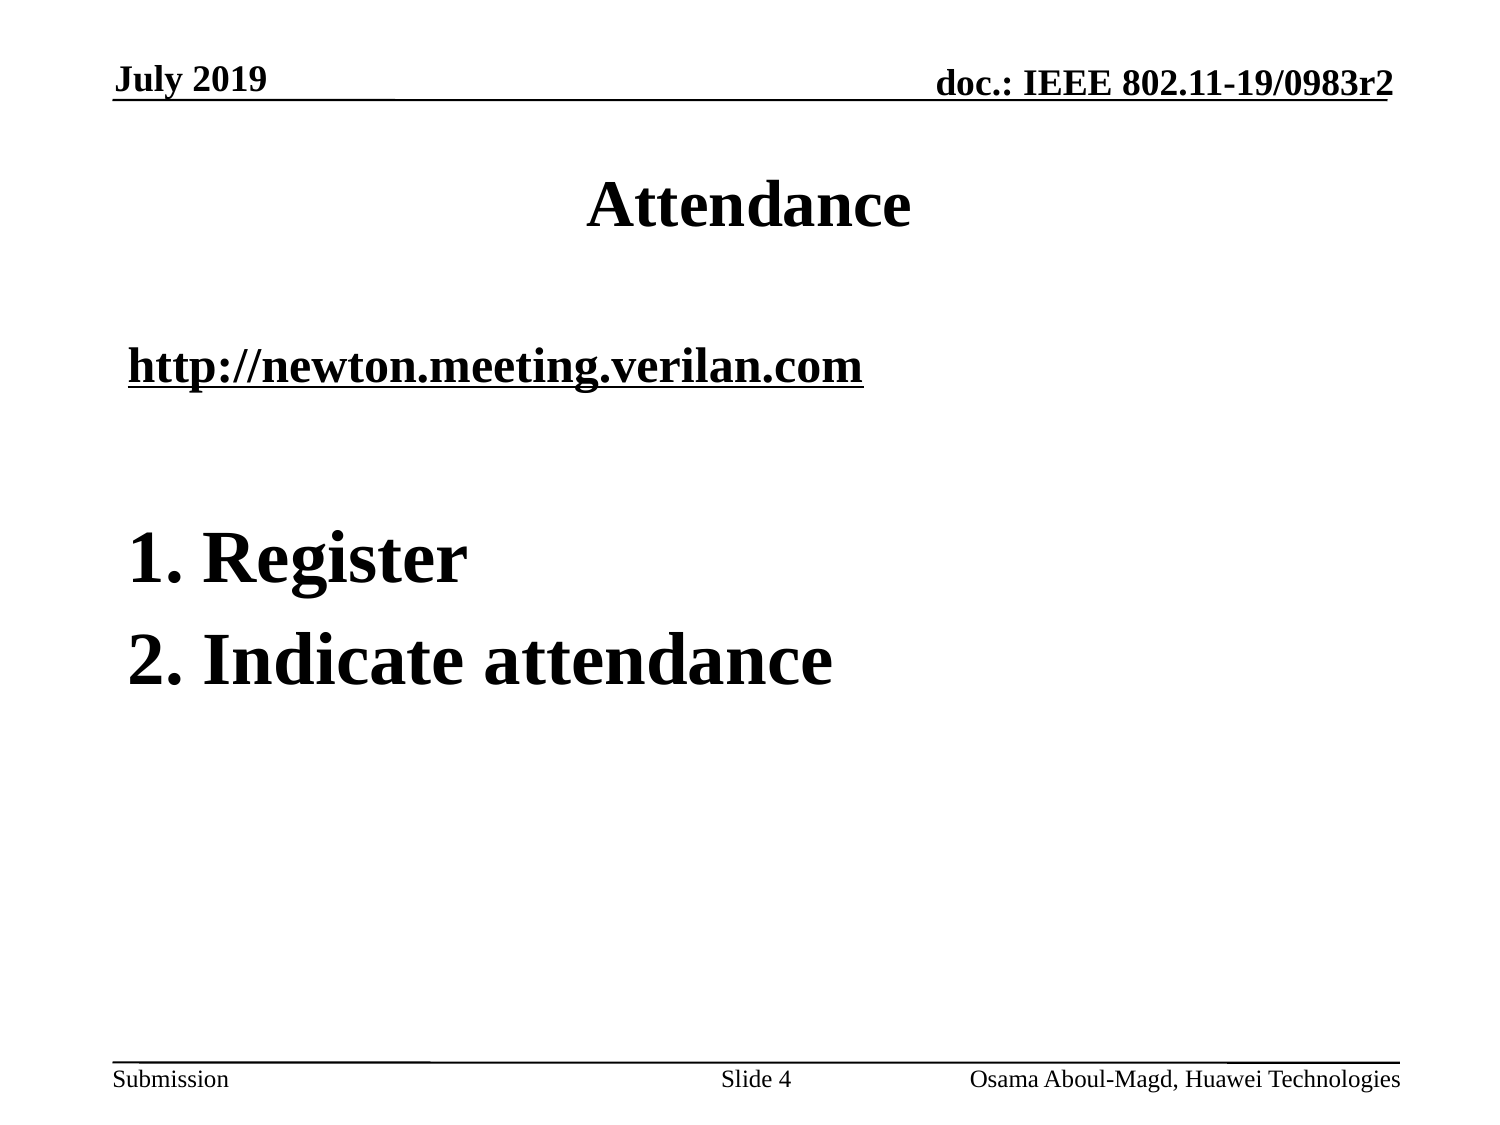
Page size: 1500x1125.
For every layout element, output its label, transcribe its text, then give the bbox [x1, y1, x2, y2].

slide_number Slide 4 [712, 1061, 800, 1123]
title Attendance [112, 112, 1388, 288]
footer Osama Aboul-Magd, Huawei Technologies [878, 1061, 1402, 1093]
list http://newton.meeting.verilan.com Register Indicate attendance [112, 324, 1388, 1000]
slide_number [114, 54, 423, 100]
